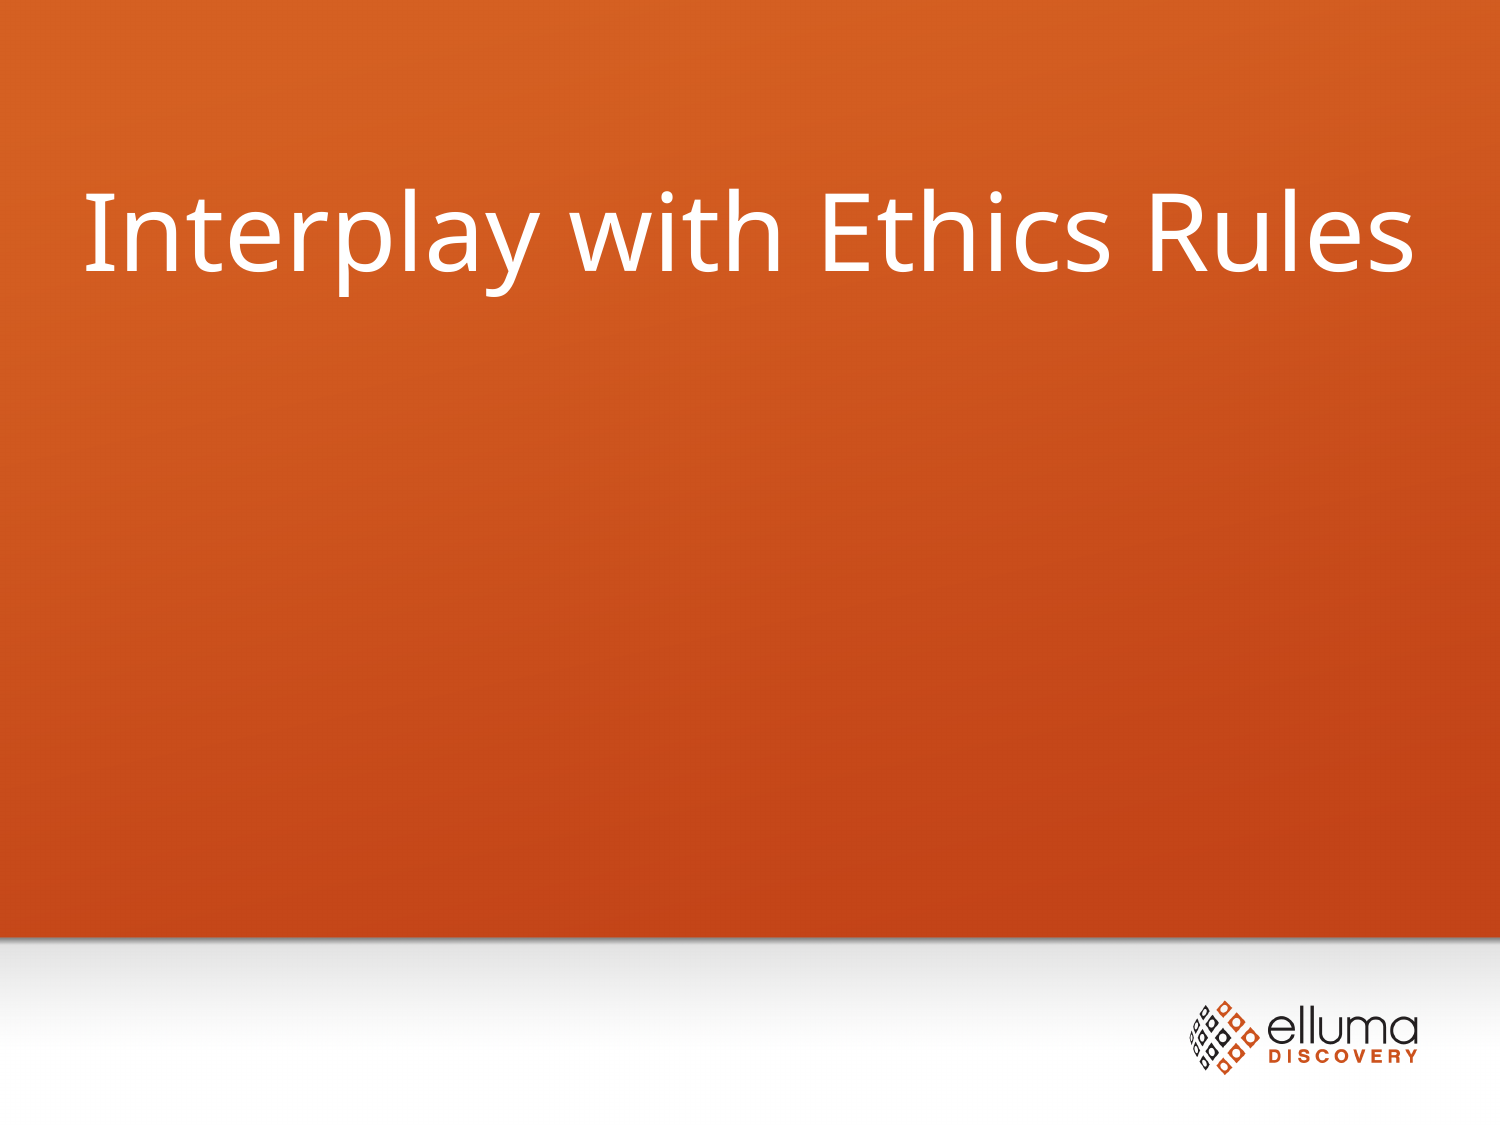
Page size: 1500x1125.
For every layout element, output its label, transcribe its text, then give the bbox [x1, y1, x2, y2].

title Interplay with Ethics Rules [75, 198, 1425, 584]
picture [0, 0, 1500, 1125]
